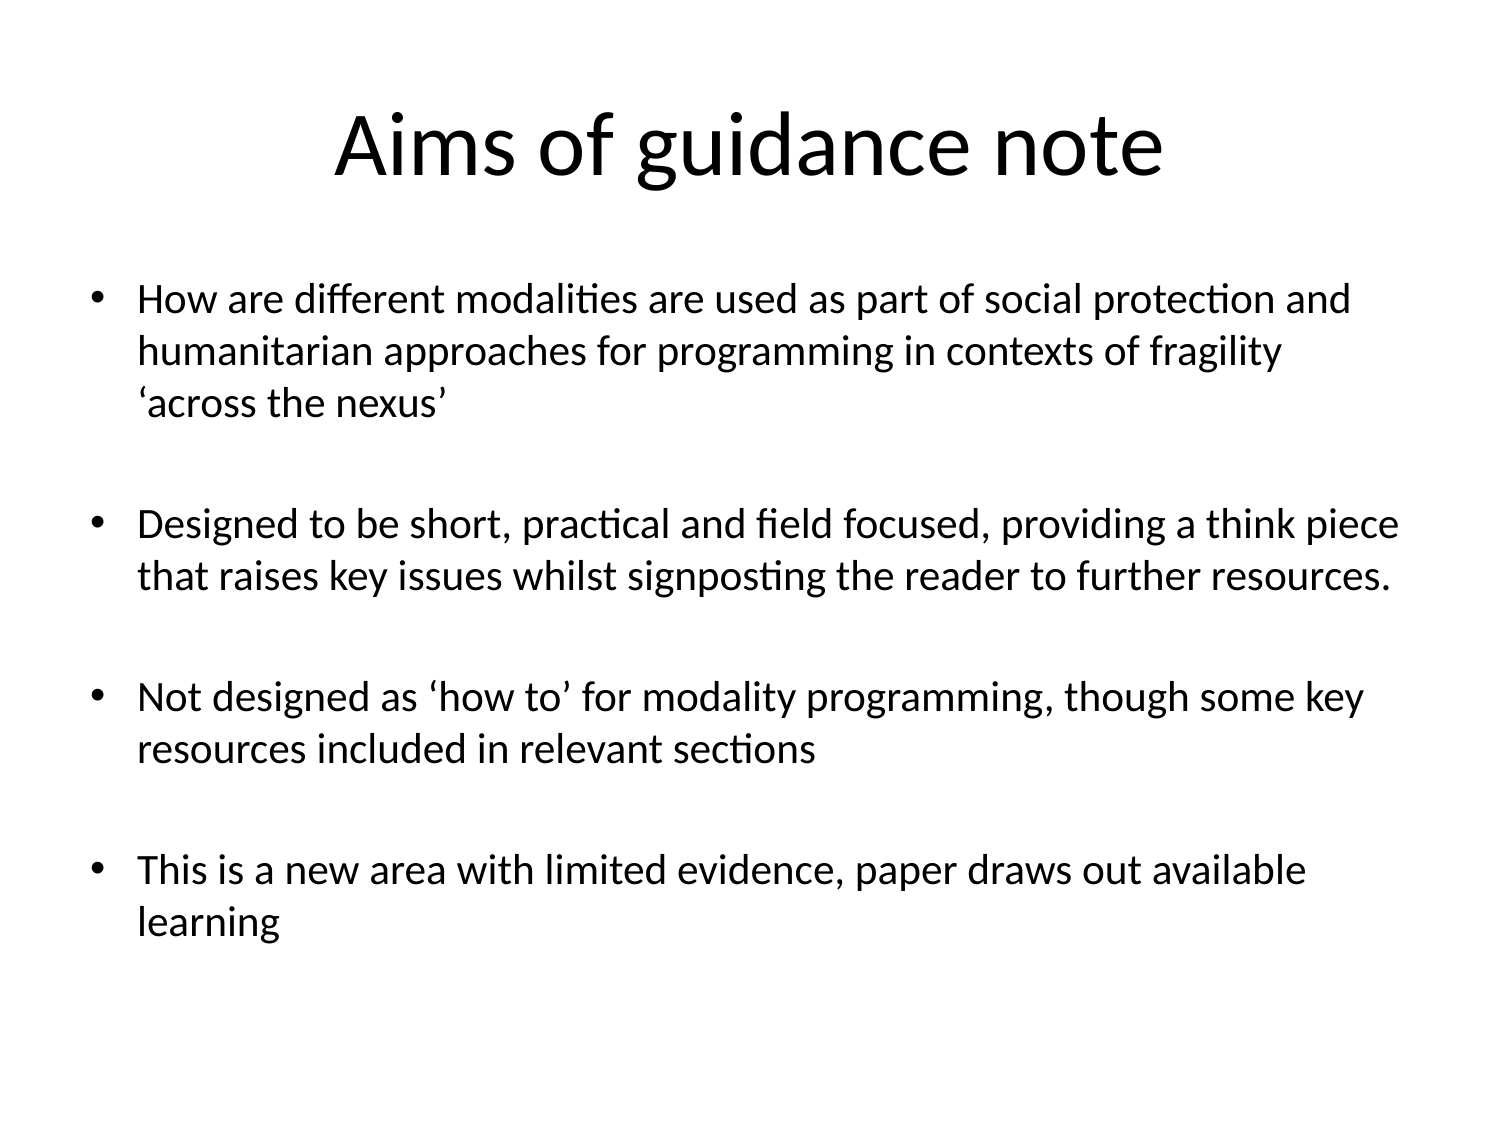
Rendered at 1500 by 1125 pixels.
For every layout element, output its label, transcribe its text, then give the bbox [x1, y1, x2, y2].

list How are different modalities are used as part of social protection and humanitarian approaches for programming in contexts of fragility ‘across the nexus’ Designed to be short, practical and field focused, providing a think piece that raises key issues whilst signposting the reader to further resources. Not designed as ‘how to’ for modality programming, though some key resources included in relevant sections This is a new area with limited evidence, paper draws out available learning [75, 262, 1425, 1005]
title Aims of guidance note [75, 45, 1425, 233]
